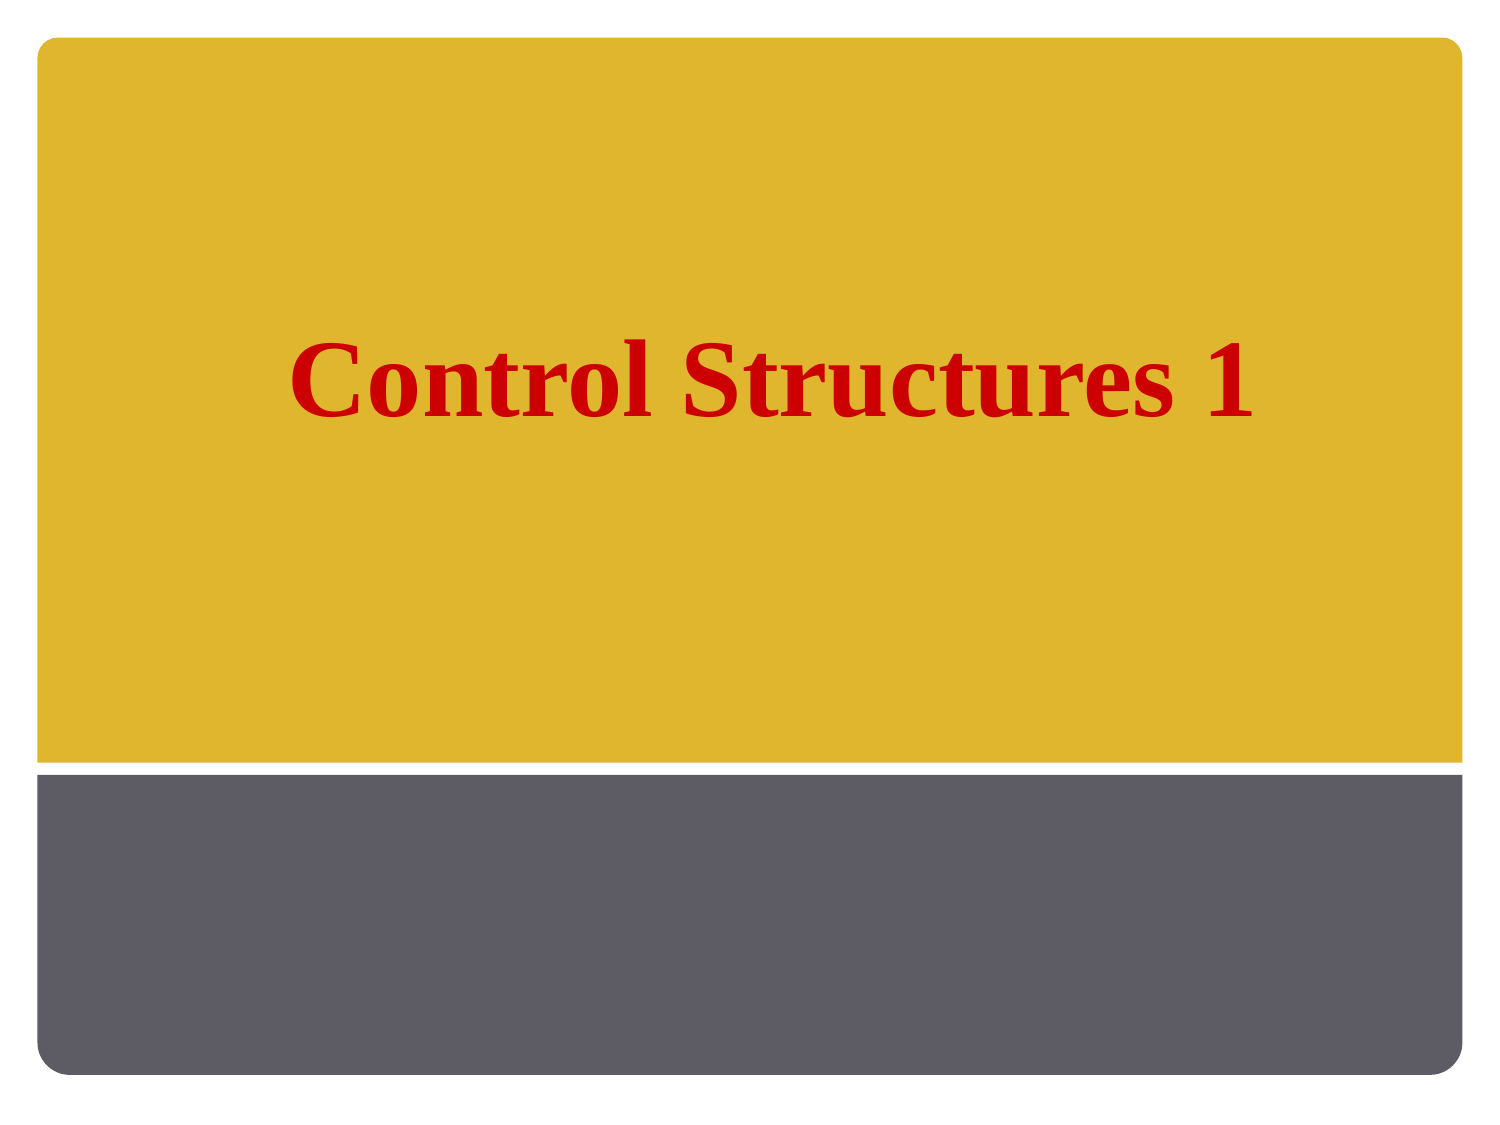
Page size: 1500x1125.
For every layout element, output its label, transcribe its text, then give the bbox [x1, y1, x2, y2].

title Control Structures 1 [135, 278, 1411, 467]
